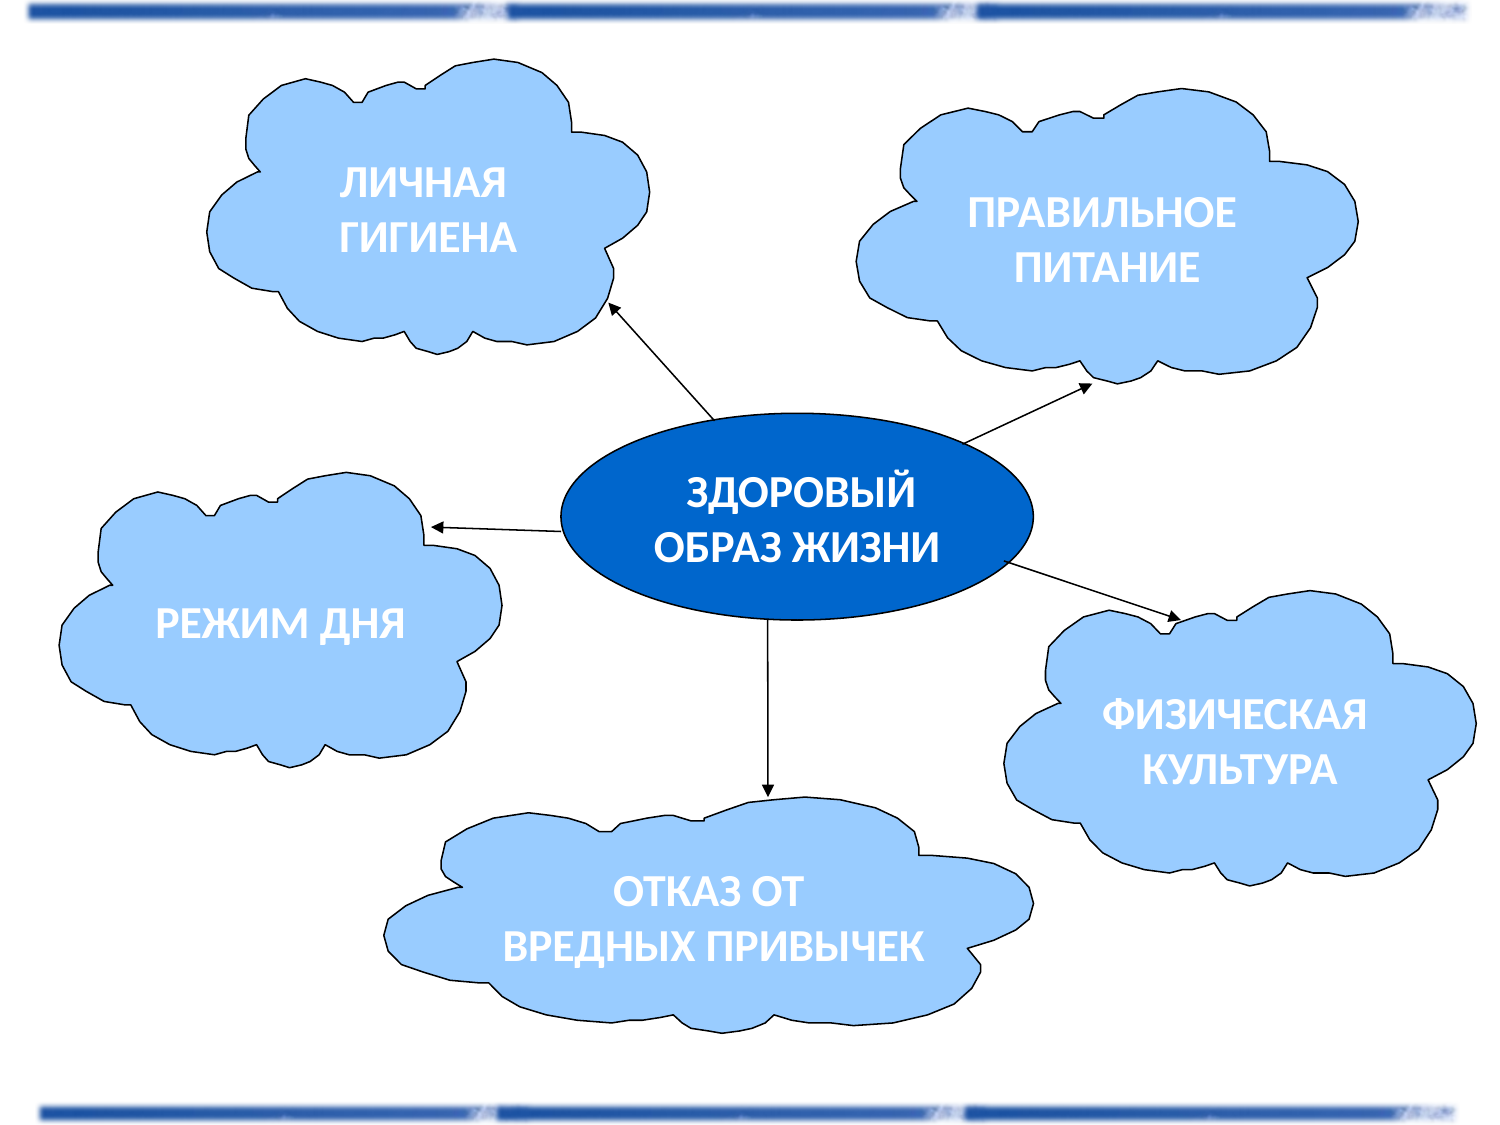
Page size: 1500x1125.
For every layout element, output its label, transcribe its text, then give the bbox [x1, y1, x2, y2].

text_box [761, 620, 775, 798]
text_box [608, 302, 715, 421]
text_box ПРАВИЛЬНОЕ ПИТАНИЕ [856, 88, 1359, 384]
picture [23, 0, 1472, 24]
text_box ЗДОРОВЫЙ ОБРАЗ ЖИЗНИ [560, 413, 1034, 621]
text_box [962, 383, 1093, 445]
text_box [1003, 560, 1181, 622]
text_box ОТКАЗ ОТ ВРЕДНЫХ ПРИВЫЧЕК [383, 797, 1034, 1034]
picture [34, 1100, 1460, 1125]
text_box ФИЗИЧЕСКАЯ КУЛЬТУРА [1003, 590, 1477, 886]
text_box [430, 521, 562, 534]
text_box ЛИЧНАЯ ГИГИЕНА [206, 59, 650, 355]
text_box РЕЖИМ ДНЯ [59, 472, 503, 768]
